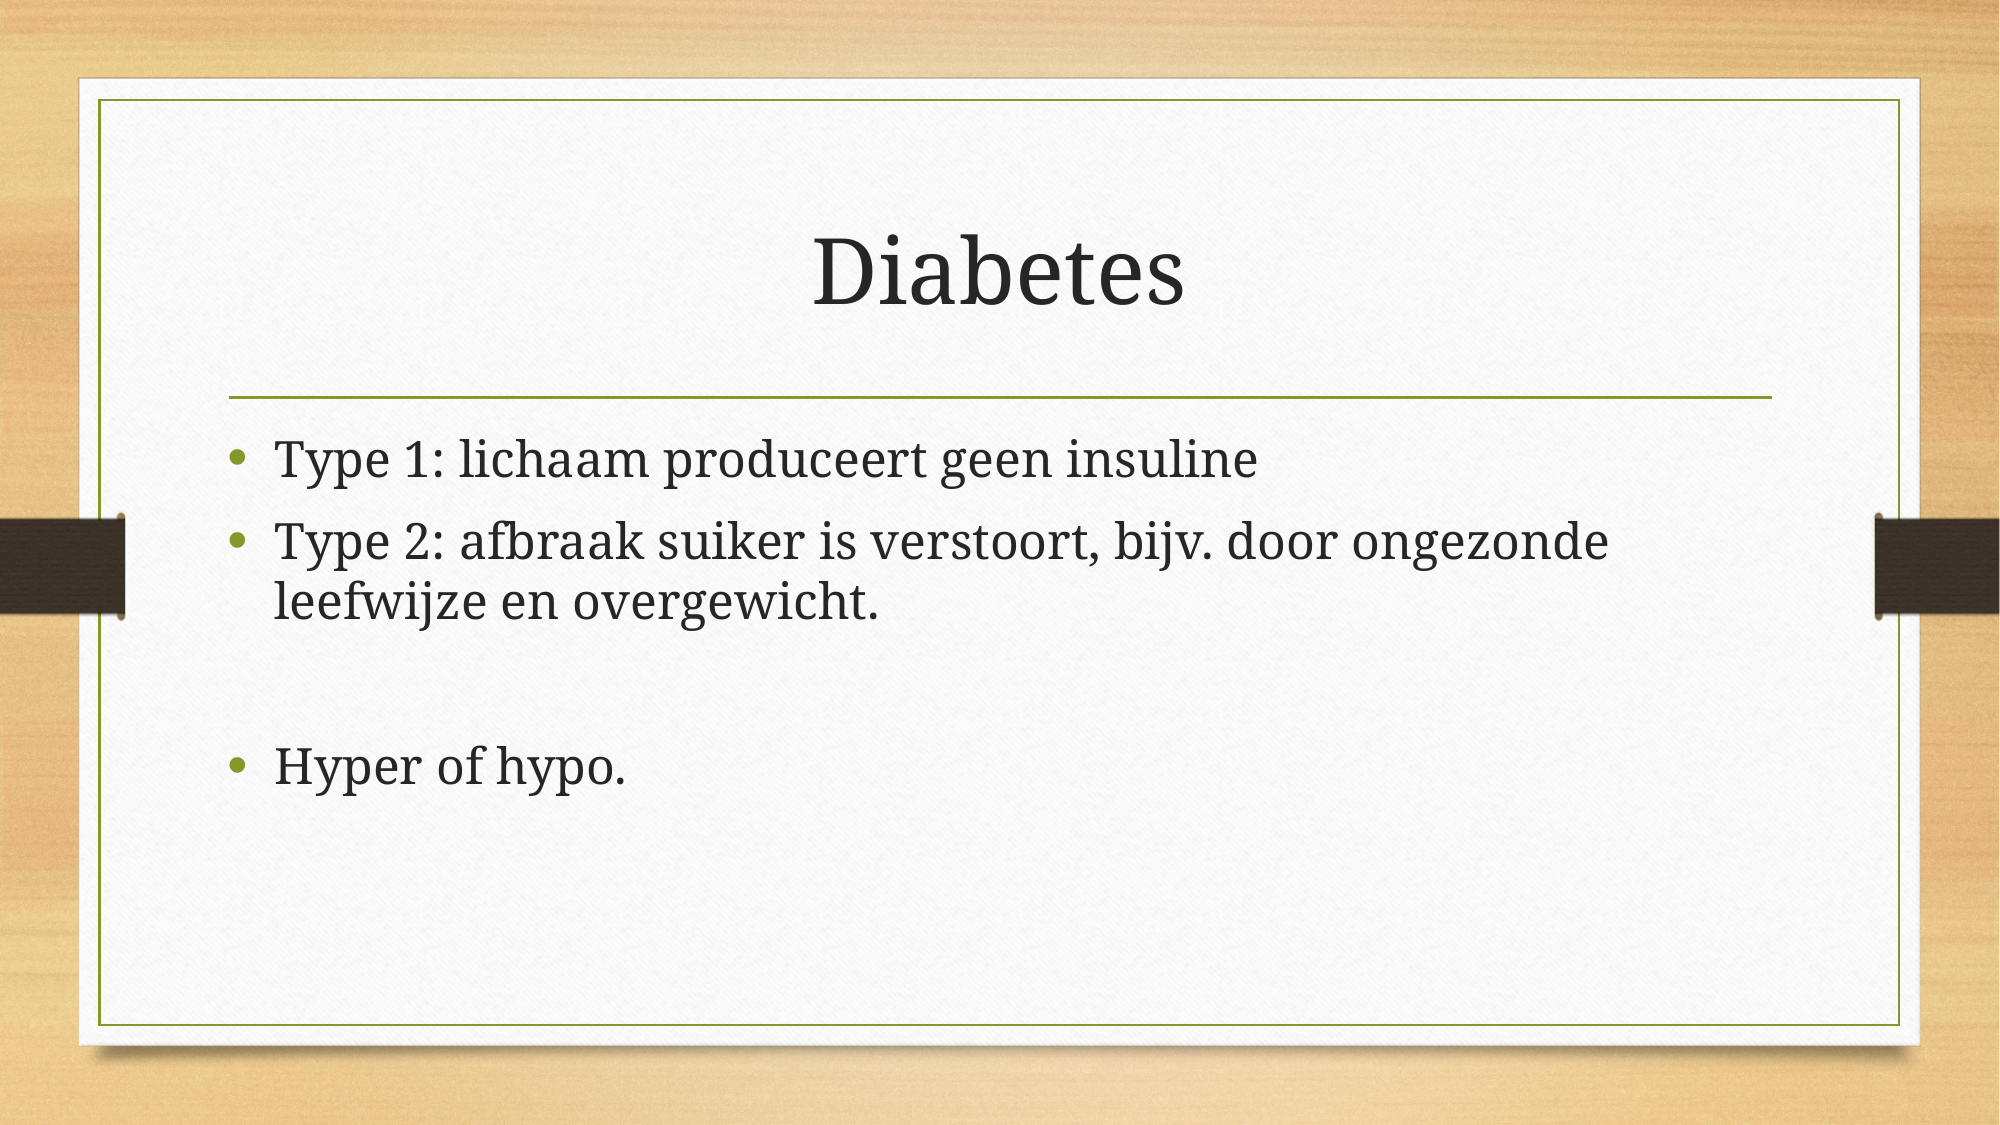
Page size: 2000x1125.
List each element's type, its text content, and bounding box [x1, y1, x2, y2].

picture [0, 0, 2000, 1125]
title Diabetes [212, 161, 1787, 375]
list Type 1: lichaam produceert geen insuline Type 2: afbraak suiker is verstoort, bijv. door ongezonde leefwijze en overgewicht. Hyper of hypo. [212, 419, 1787, 964]
